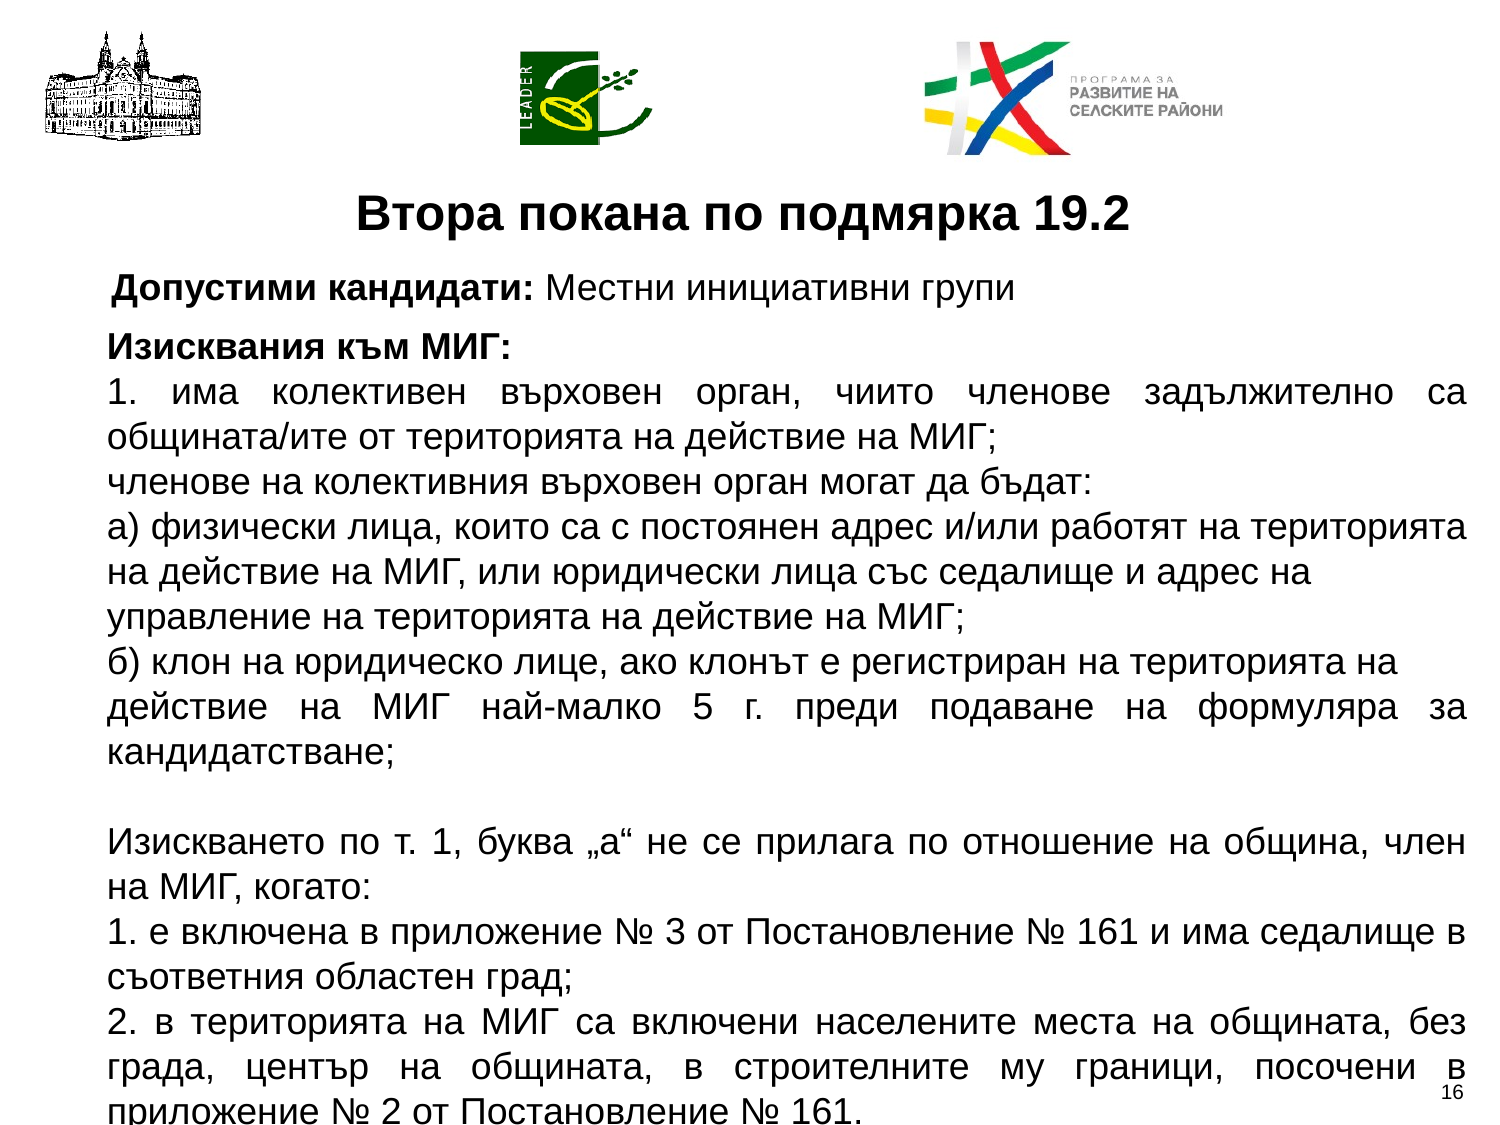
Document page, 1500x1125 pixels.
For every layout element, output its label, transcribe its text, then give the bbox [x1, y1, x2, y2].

text_box Втора покана по подмярка 19.2 [41, 172, 1459, 248]
picture [520, 50, 656, 145]
picture [40, 27, 207, 144]
picture [909, 27, 1235, 167]
text_box Допустими кандидати: Местни инициативни групи [96, 255, 1032, 314]
text_box Изисквания към МИГ: 1. има колективен върховен орган, чиито членове задължително са общината/ите от територията на действие на МИГ; членове на колективния върховен орган могат да бъдат: а) физически лица, които са с постоянен адрес и/или работят на територията на действие на МИГ, или юридически лица със седалище и адрес на управление на територията на действие на МИГ; б) клон на юридическо лице, ако клонът е регистриран на територията на действие на МИГ най-малко 5 г. преди подаване на формуляра за кандидатстване; Изискването по т. 1, буква „а“ не се прилага по отношение на община, член на МИГ, когато: 1. е включена в приложение № 3 от Постановление № 161 и има седалище в съответния областен град; 2. в територията на МИГ са включени населените места на общината, без града, център на общината, в строителните му граници, посочени в приложение № 2 от Постановление № 161. [92, 314, 1483, 1125]
